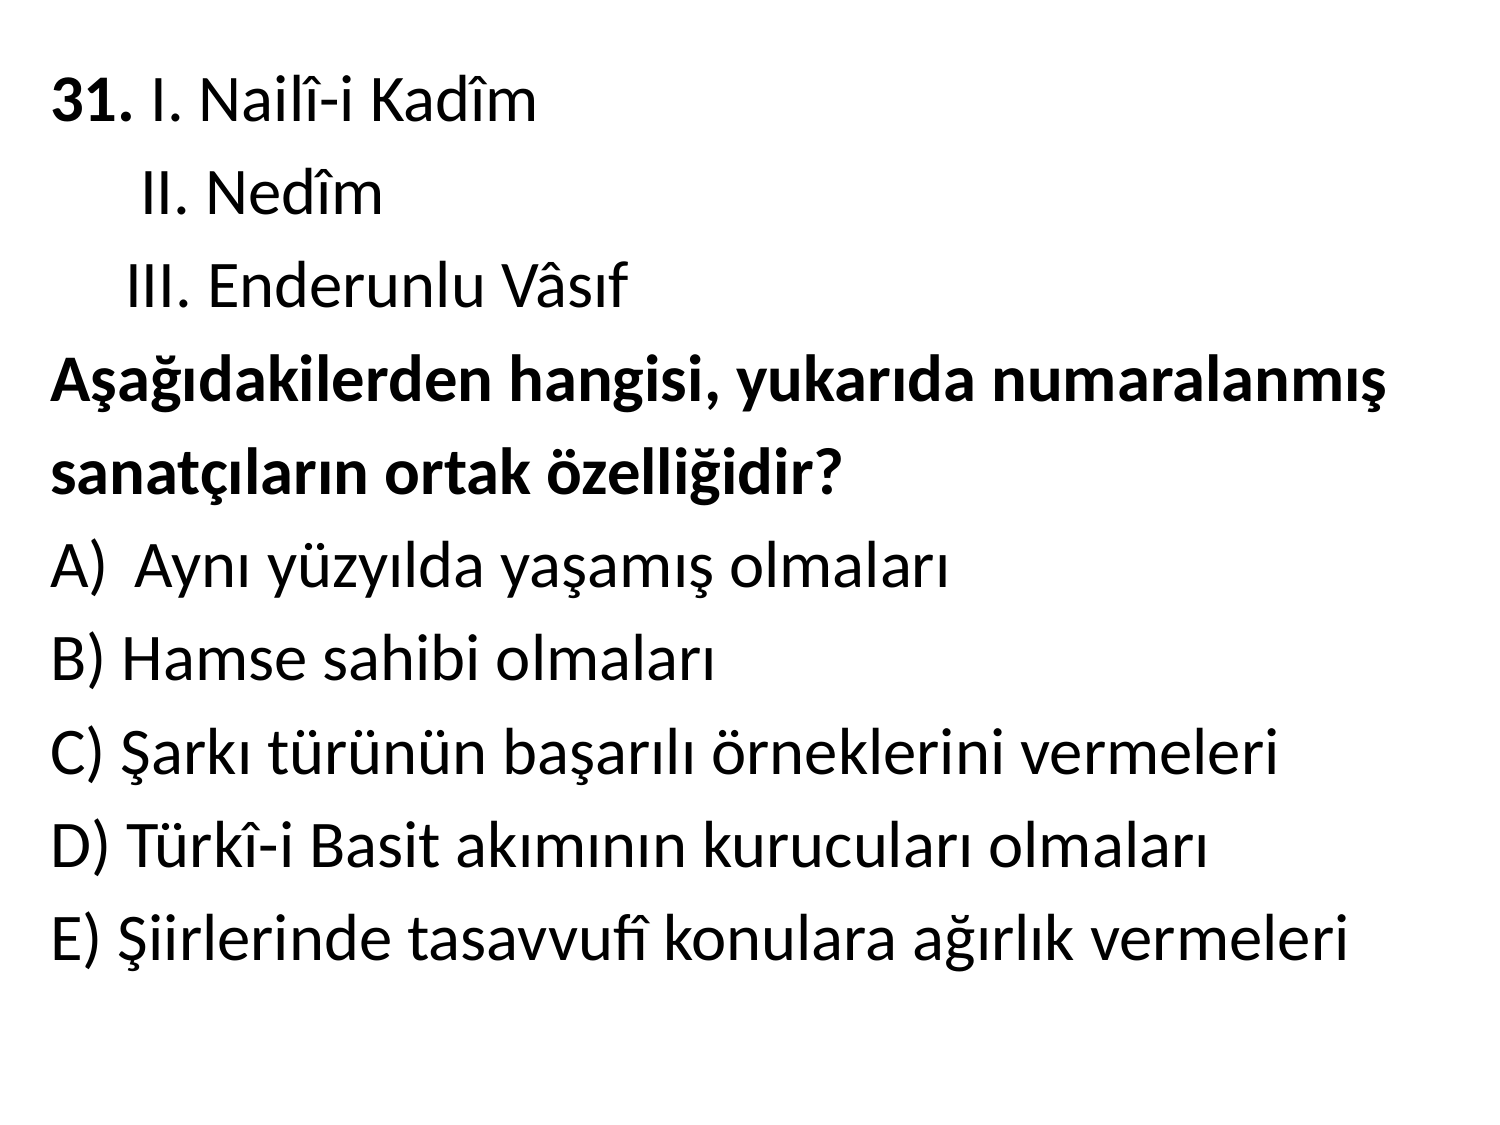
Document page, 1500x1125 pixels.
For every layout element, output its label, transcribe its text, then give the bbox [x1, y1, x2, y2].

list 31. I. Nailî-i Kadîm II. Nedîm III. Enderunlu Vâsıf Aşağıdakilerden hangisi, yukarıda numaralanmış sanatçıların ortak özelliğidir? Aynı yüzyılda yaşamış olmaları B) Hamse sahibi olmaları C) Şarkı türünün başarılı örneklerini vermeleri D) Türkî-i Basit akımının kurucuları olmaları E) Şiirlerinde tasavvufî konulara ağırlık vermeleri [35, 46, 1425, 1090]
